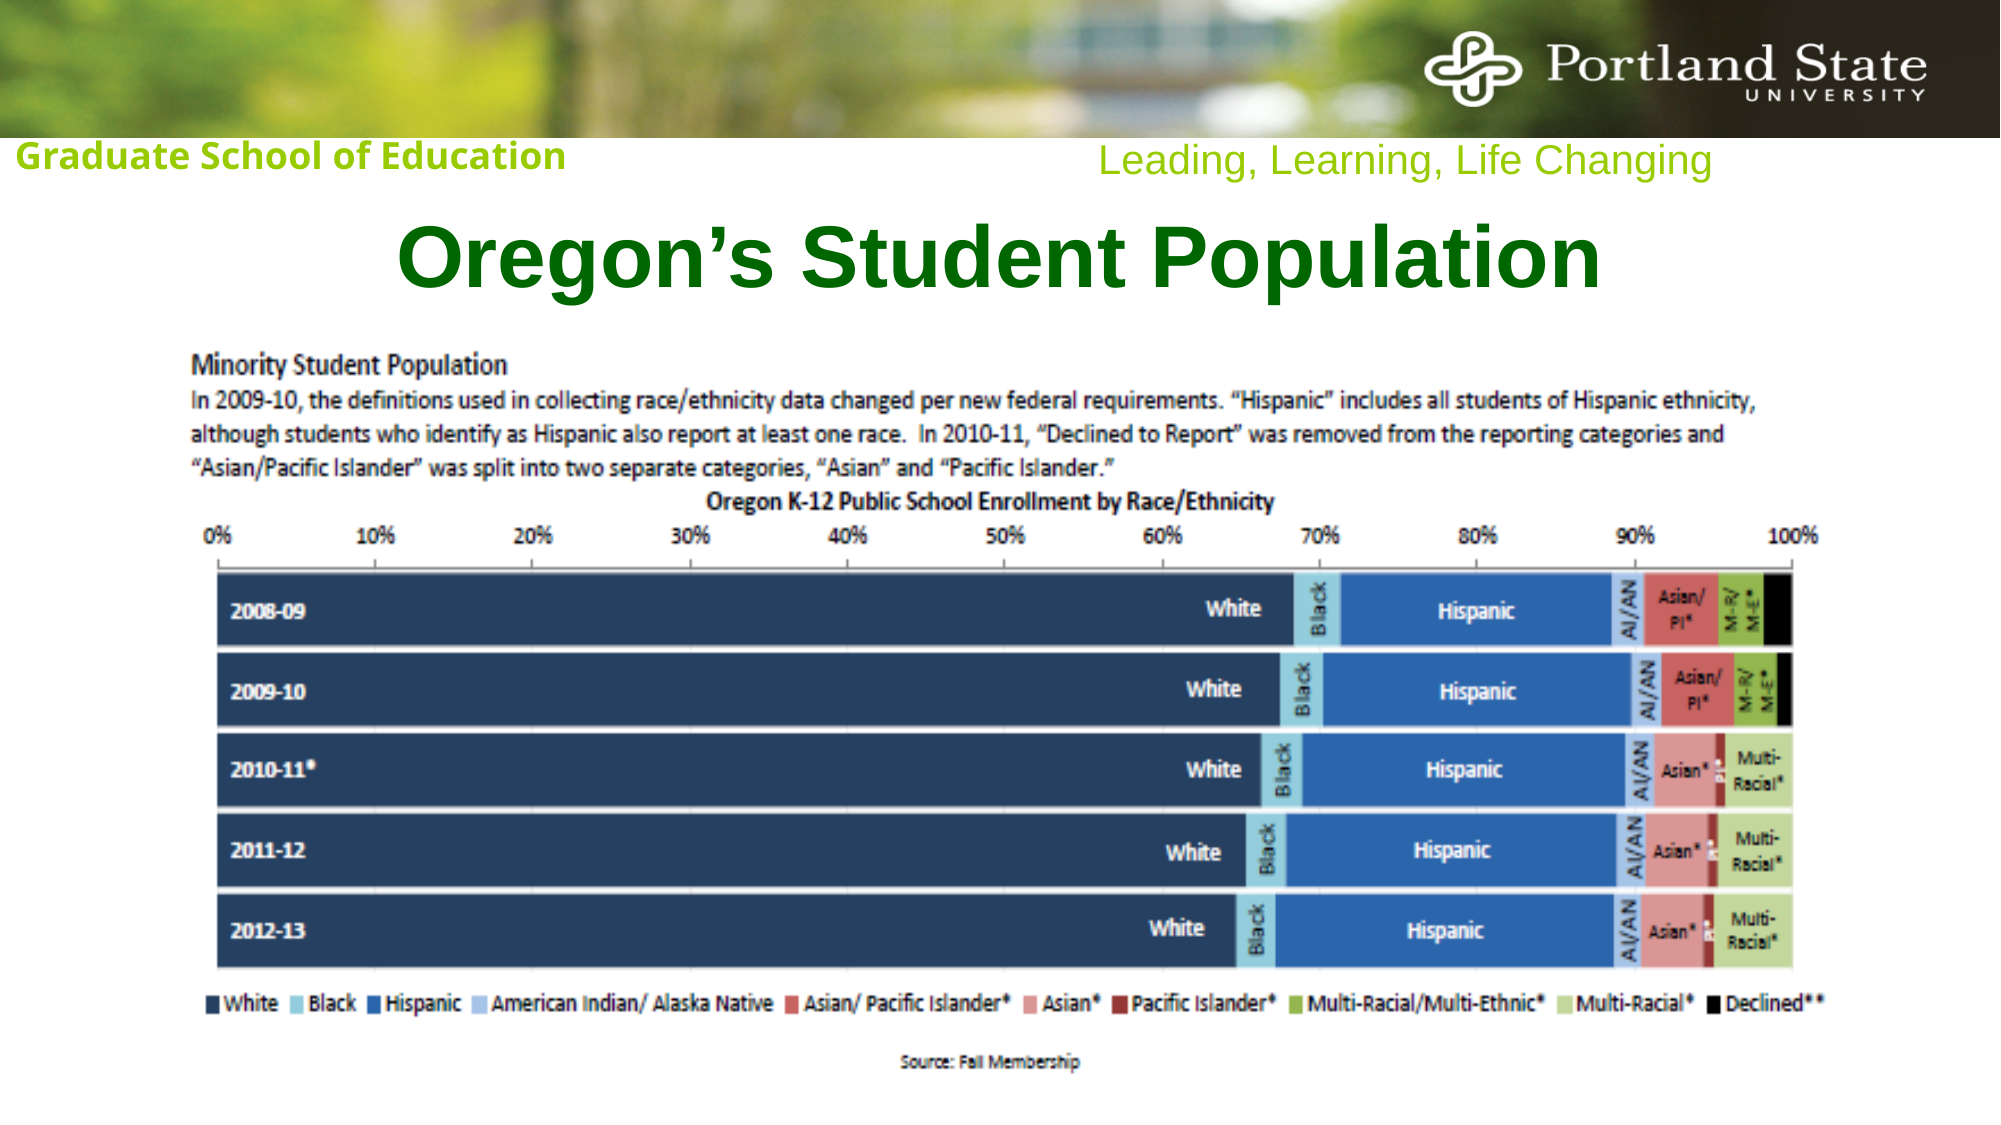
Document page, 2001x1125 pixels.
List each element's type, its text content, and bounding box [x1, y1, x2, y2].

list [176, 347, 1835, 1075]
title Oregon’s Student Population [0, 203, 2000, 314]
